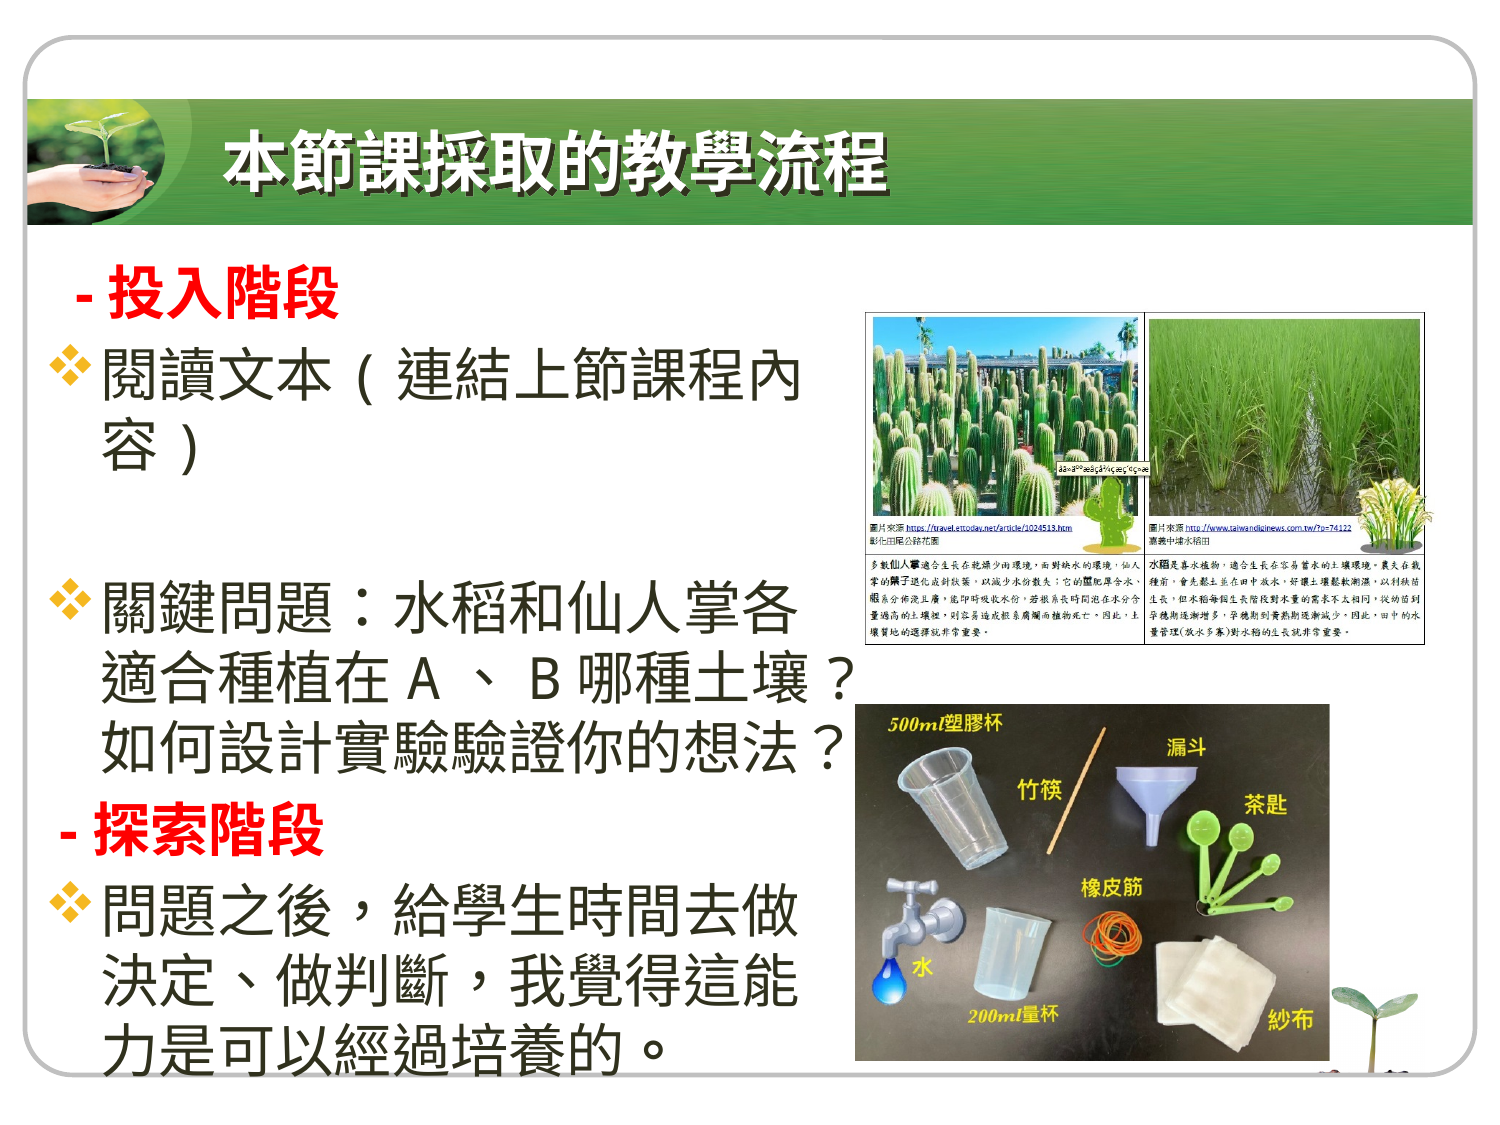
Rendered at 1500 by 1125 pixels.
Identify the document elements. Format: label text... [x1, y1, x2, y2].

list -投入階段 閱讀文本(連結上節課程內容) 關鍵問題：水稻和仙人掌各適合種植在A、B哪種土壤?如何設計實驗驗證你的想法？ -探索階段 問題之後，給學生時間去做決定、做判斷，我覺得這能力是可以經過培養的。 [29, 248, 856, 1049]
picture [855, 704, 1425, 1072]
picture [854, 302, 1448, 649]
picture [28, 99, 1472, 225]
text_box 本節課採取的教學流程 [206, 116, 1407, 204]
